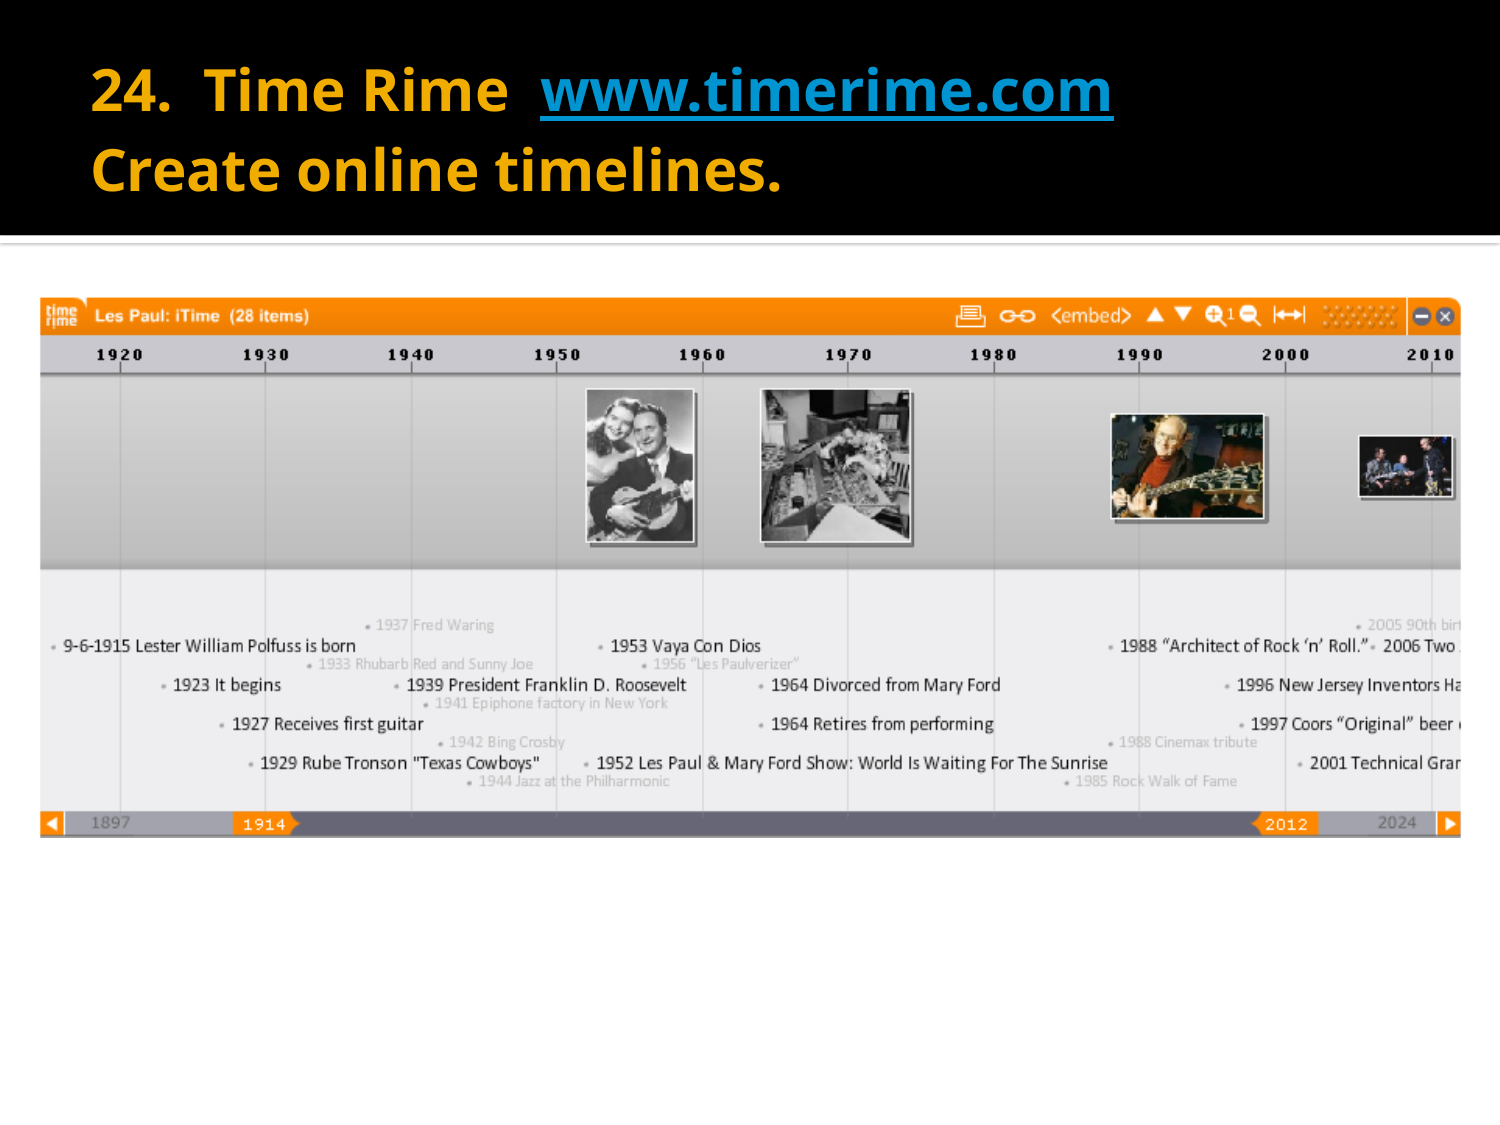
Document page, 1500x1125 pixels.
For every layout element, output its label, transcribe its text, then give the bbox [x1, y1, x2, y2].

picture [0, 287, 1500, 838]
title 24. Time Rime www.timerime.com Create online timelines. [75, 25, 1425, 231]
